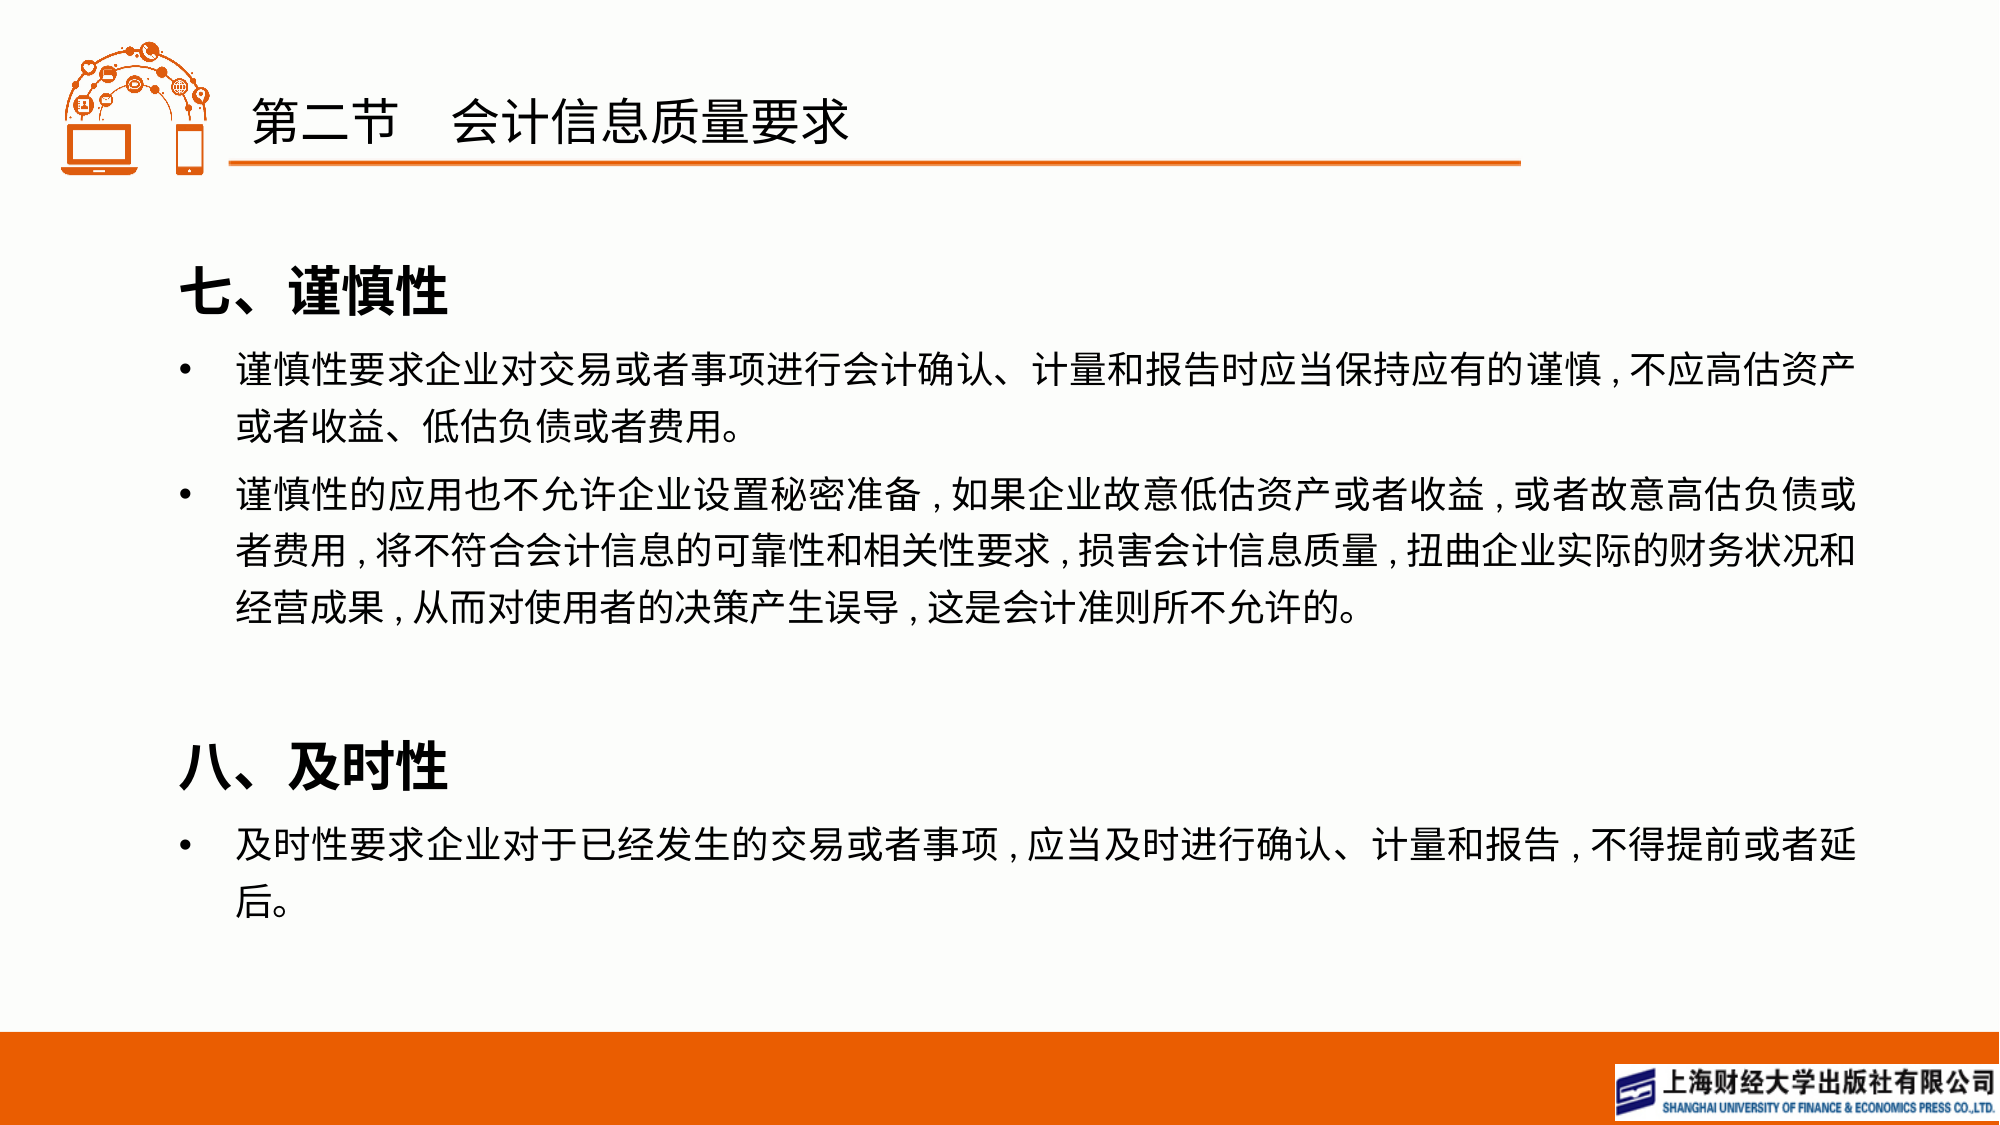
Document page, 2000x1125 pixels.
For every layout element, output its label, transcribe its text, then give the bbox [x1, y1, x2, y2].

title 第二节 会计信息质量要求 [235, 82, 1605, 189]
picture [0, 0, 2000, 1125]
list 七、谨慎性 谨慎性要求企业对交易或者事项进行会计确认、计量和报告时应当保持应有的谨慎,不应高估资产或者收益、低估负债或者费用。 谨慎性的应用也不允许企业设置秘密准备,如果企业故意低估资产或者收益,或者故意高估负债或者费用,将不符合会计信息的可靠性和相关性要求,损害会计信息质量,扭曲企业实际的财务状况和经营成果,从而对使用者的决策产生误导,这是会计准则所不允许的。 八、及时性 及时性要求企业对于已经发生的交易或者事项,应当及时进行确认、计量和报告,不得提前或者延后。 [163, 227, 1873, 1049]
